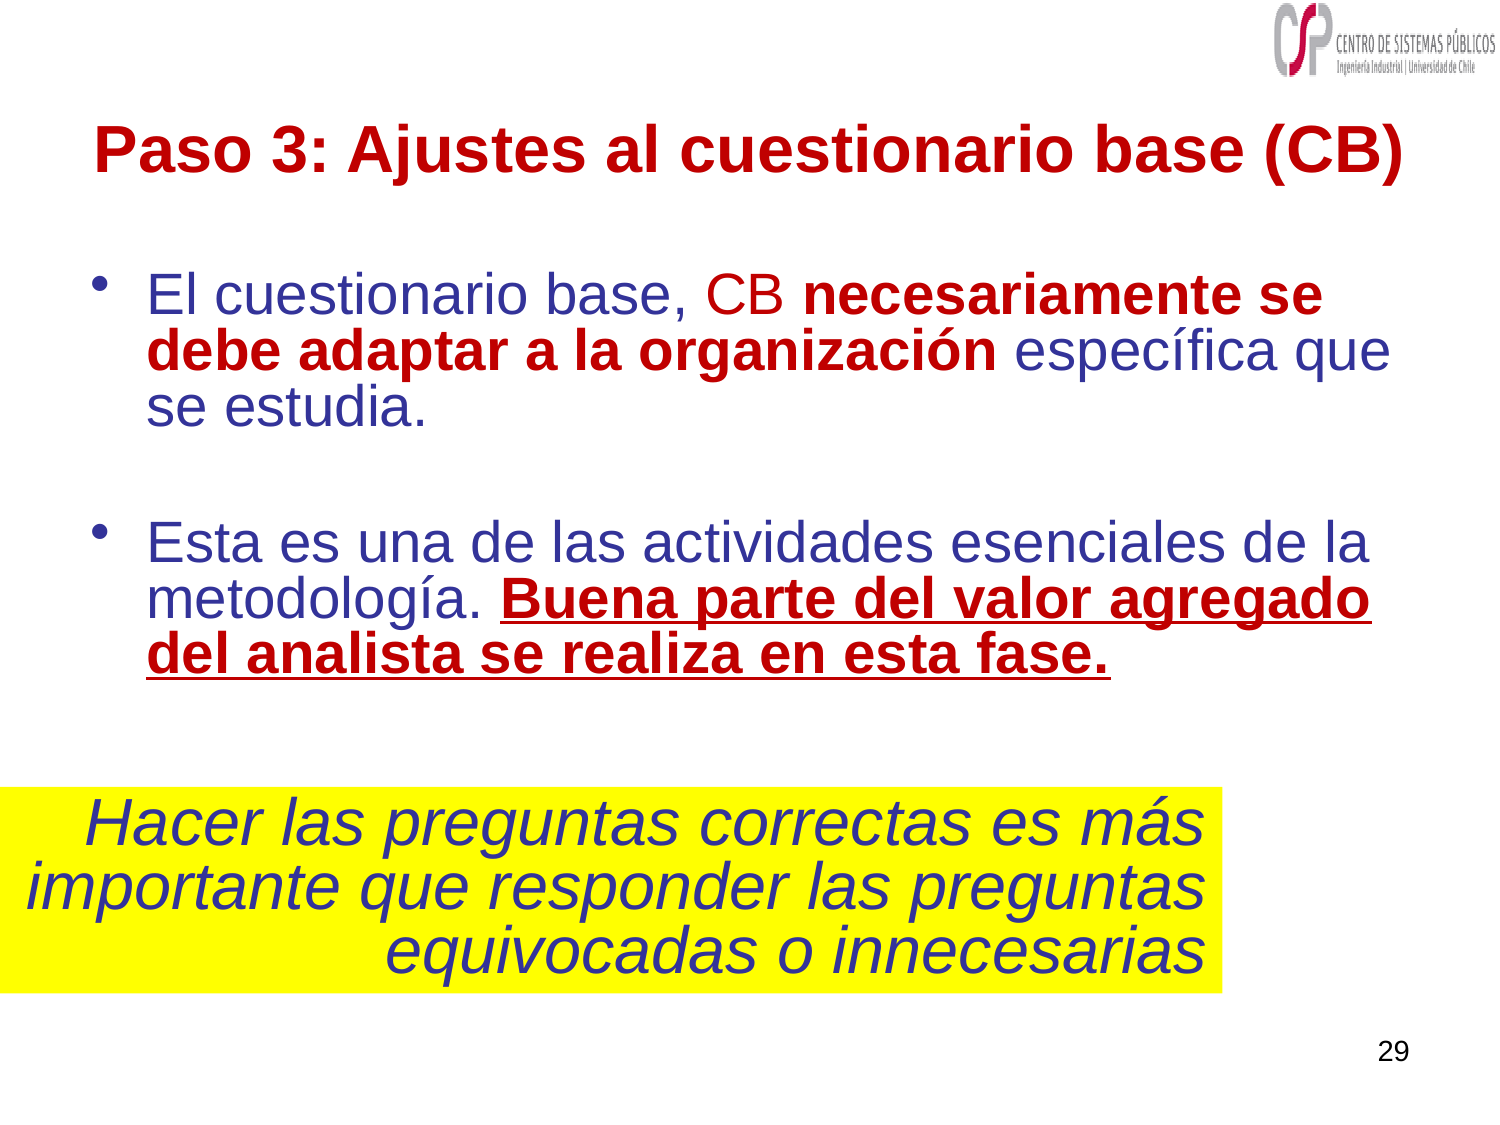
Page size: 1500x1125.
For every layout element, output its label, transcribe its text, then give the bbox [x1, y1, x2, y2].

slide_number 29 [1074, 1024, 1426, 1103]
picture [1269, 0, 1500, 82]
list El cuestionario base, CB necesariamente se debe adaptar a la organización específica que se estudia. Esta es una de las actividades esenciales de la metodología. Buena parte del valor agregado del analista se realiza en esta fase. [74, 262, 1426, 1006]
title Paso 3: Ajustes al cuestionario base (CB) [74, 44, 1426, 233]
text_box Hacer las preguntas correctas es más importante que responder las preguntas equivocadas o innecesarias [0, 786, 1223, 994]
